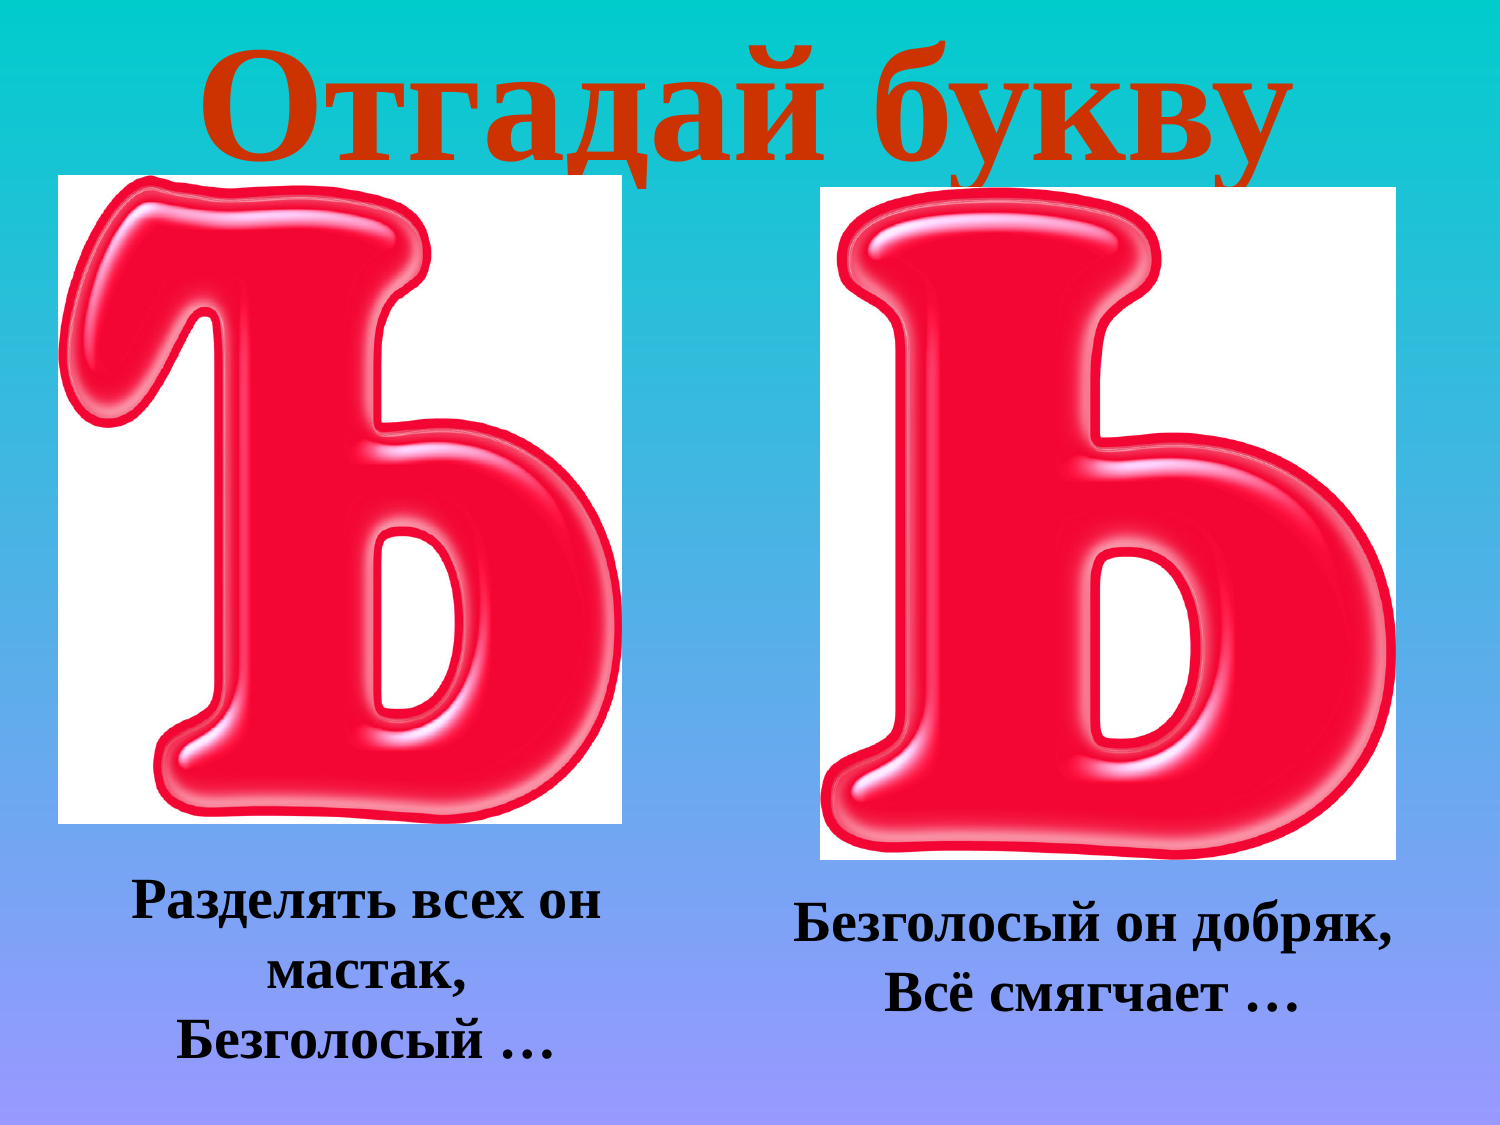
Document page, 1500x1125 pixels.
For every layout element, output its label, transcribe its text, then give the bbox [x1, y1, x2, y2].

title Отгадай букву [70, 0, 1421, 188]
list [820, 187, 1396, 860]
list Разделять всех он мастак, Безголосый … [35, 925, 698, 1079]
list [58, 175, 622, 825]
list Безголосый он добряк, Всё смягчает … [761, 925, 1425, 1031]
